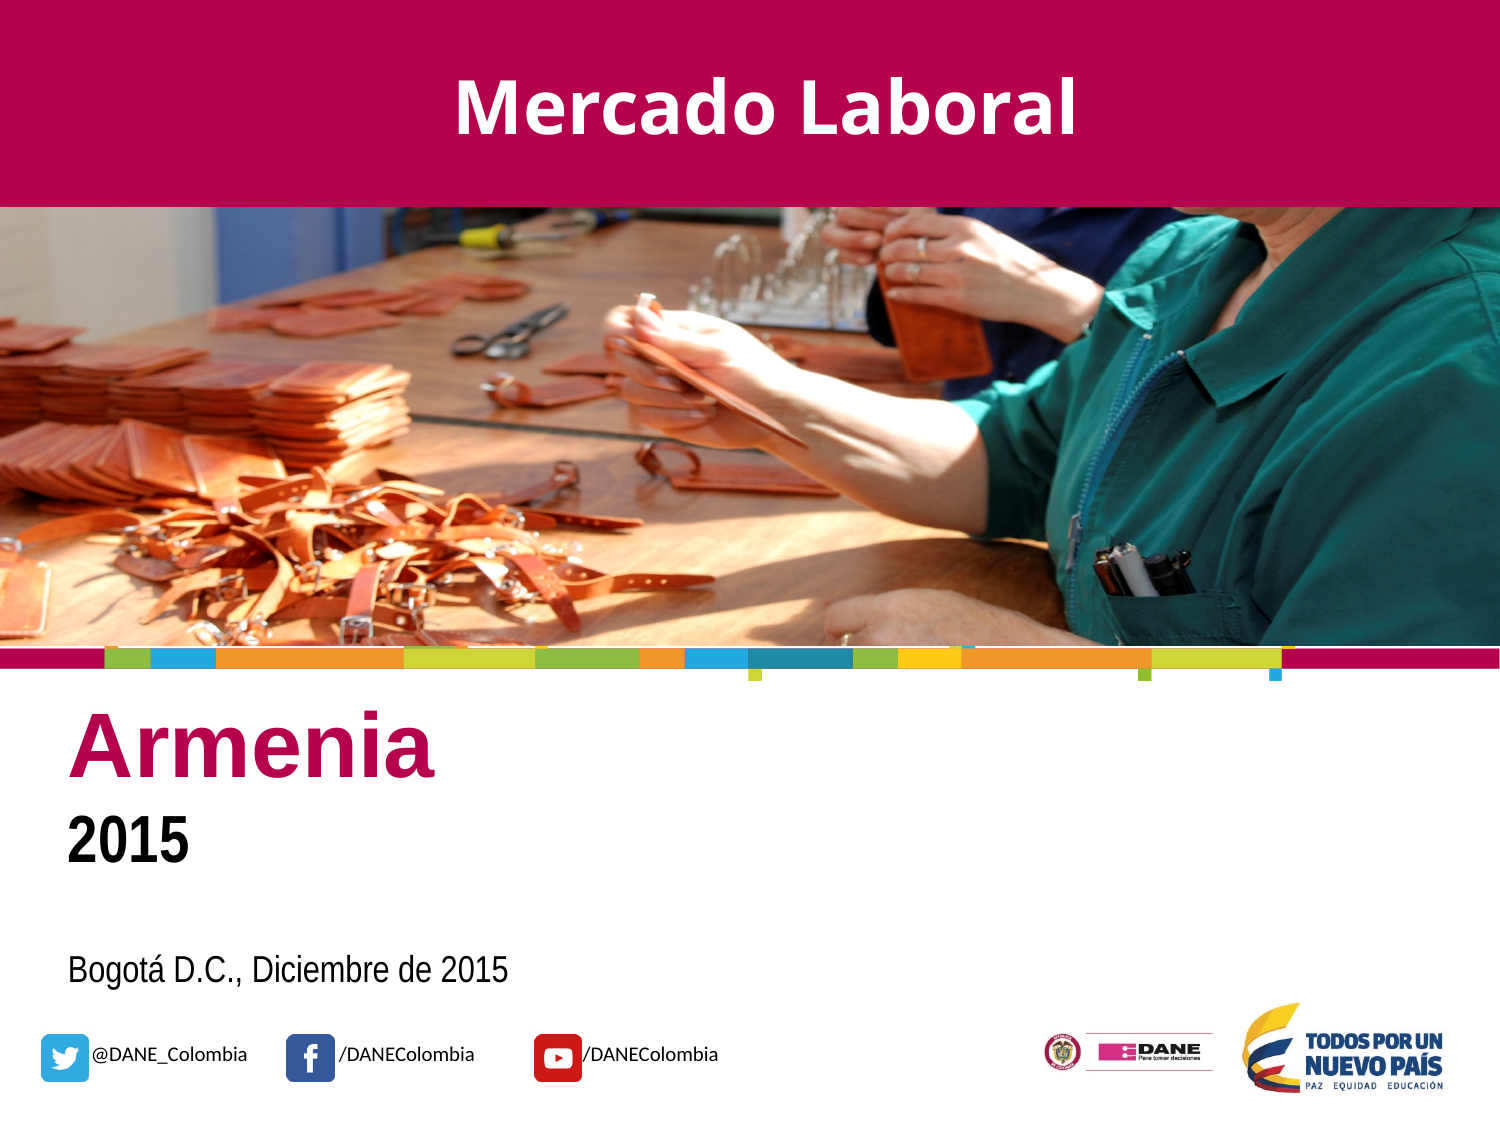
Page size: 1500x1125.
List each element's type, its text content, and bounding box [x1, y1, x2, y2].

picture [534, 1034, 582, 1082]
title Mercado Laboral [133, 7, 1400, 150]
text_box Armenia 2015 Bogotá D.C., Diciembre de 2015 [53, 654, 724, 998]
picture [1009, 987, 1477, 1118]
picture [41, 1034, 89, 1082]
picture [286, 1034, 335, 1082]
picture [0, 207, 1500, 681]
